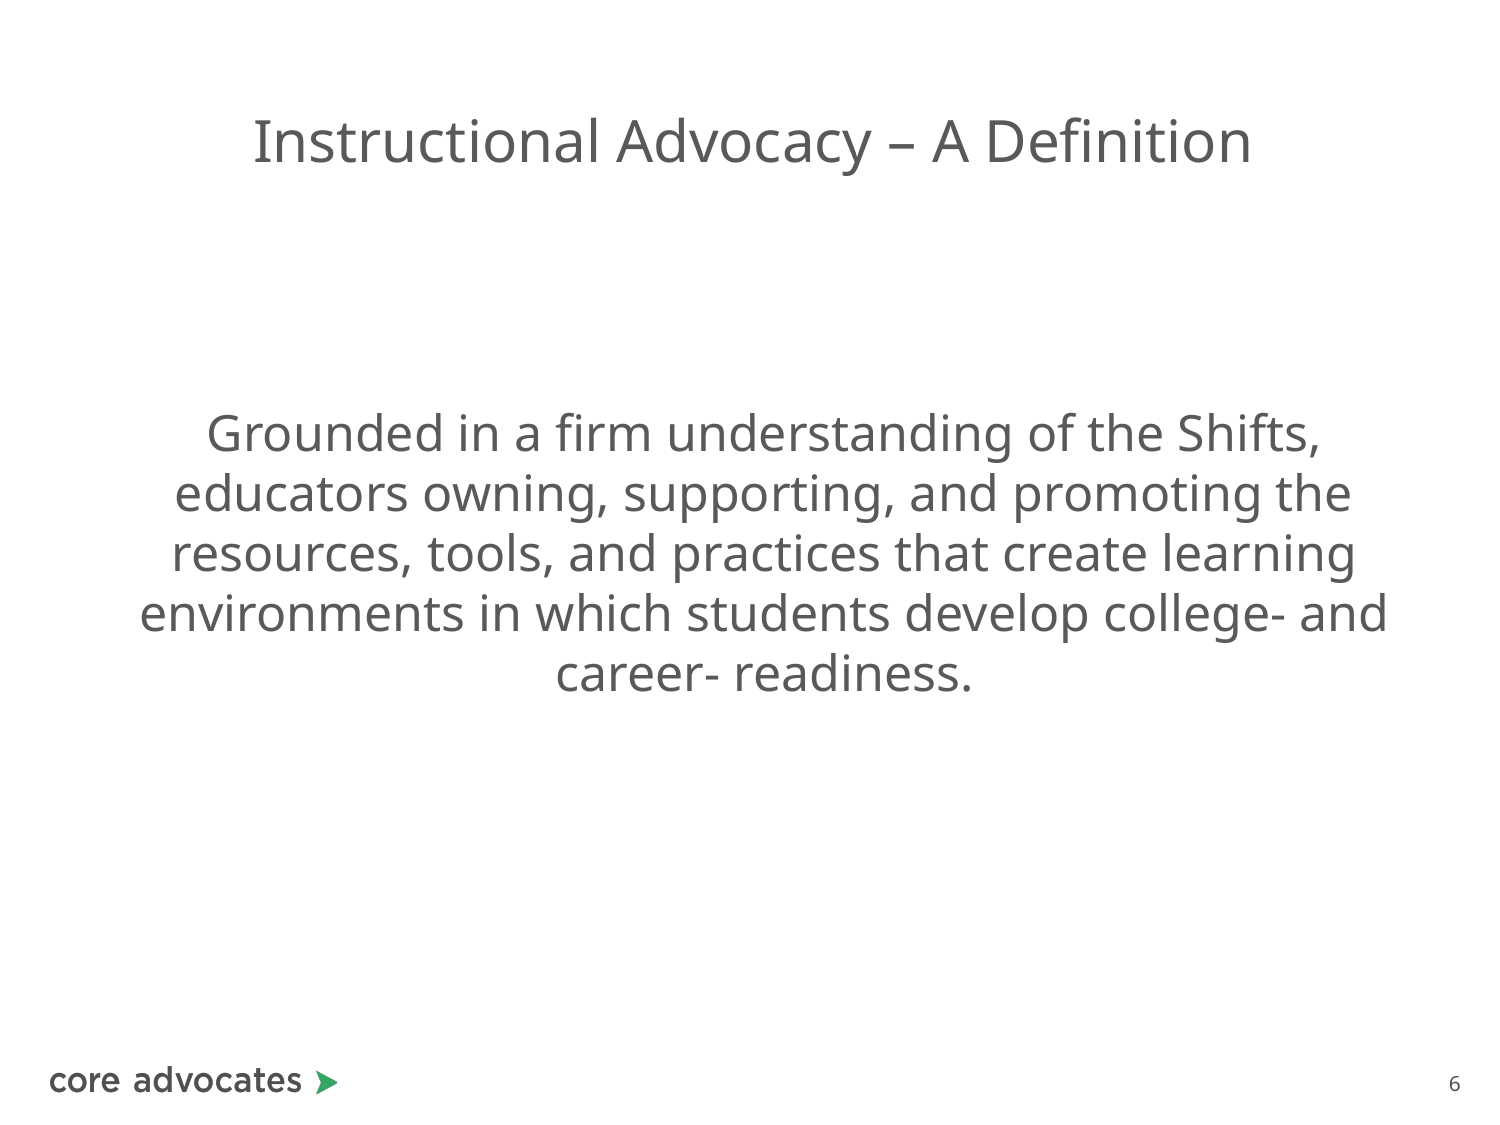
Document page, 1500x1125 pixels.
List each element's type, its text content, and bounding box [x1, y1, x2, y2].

list Grounded in a firm understanding of the Shifts, educators owning, supporting, and promoting the resources, tools, and practices that create learning environments in which students develop college- and career- readiness. [50, 257, 1457, 1001]
title Instructional Advocacy – A Definition [50, 45, 1457, 233]
picture [50, 1066, 337, 1094]
